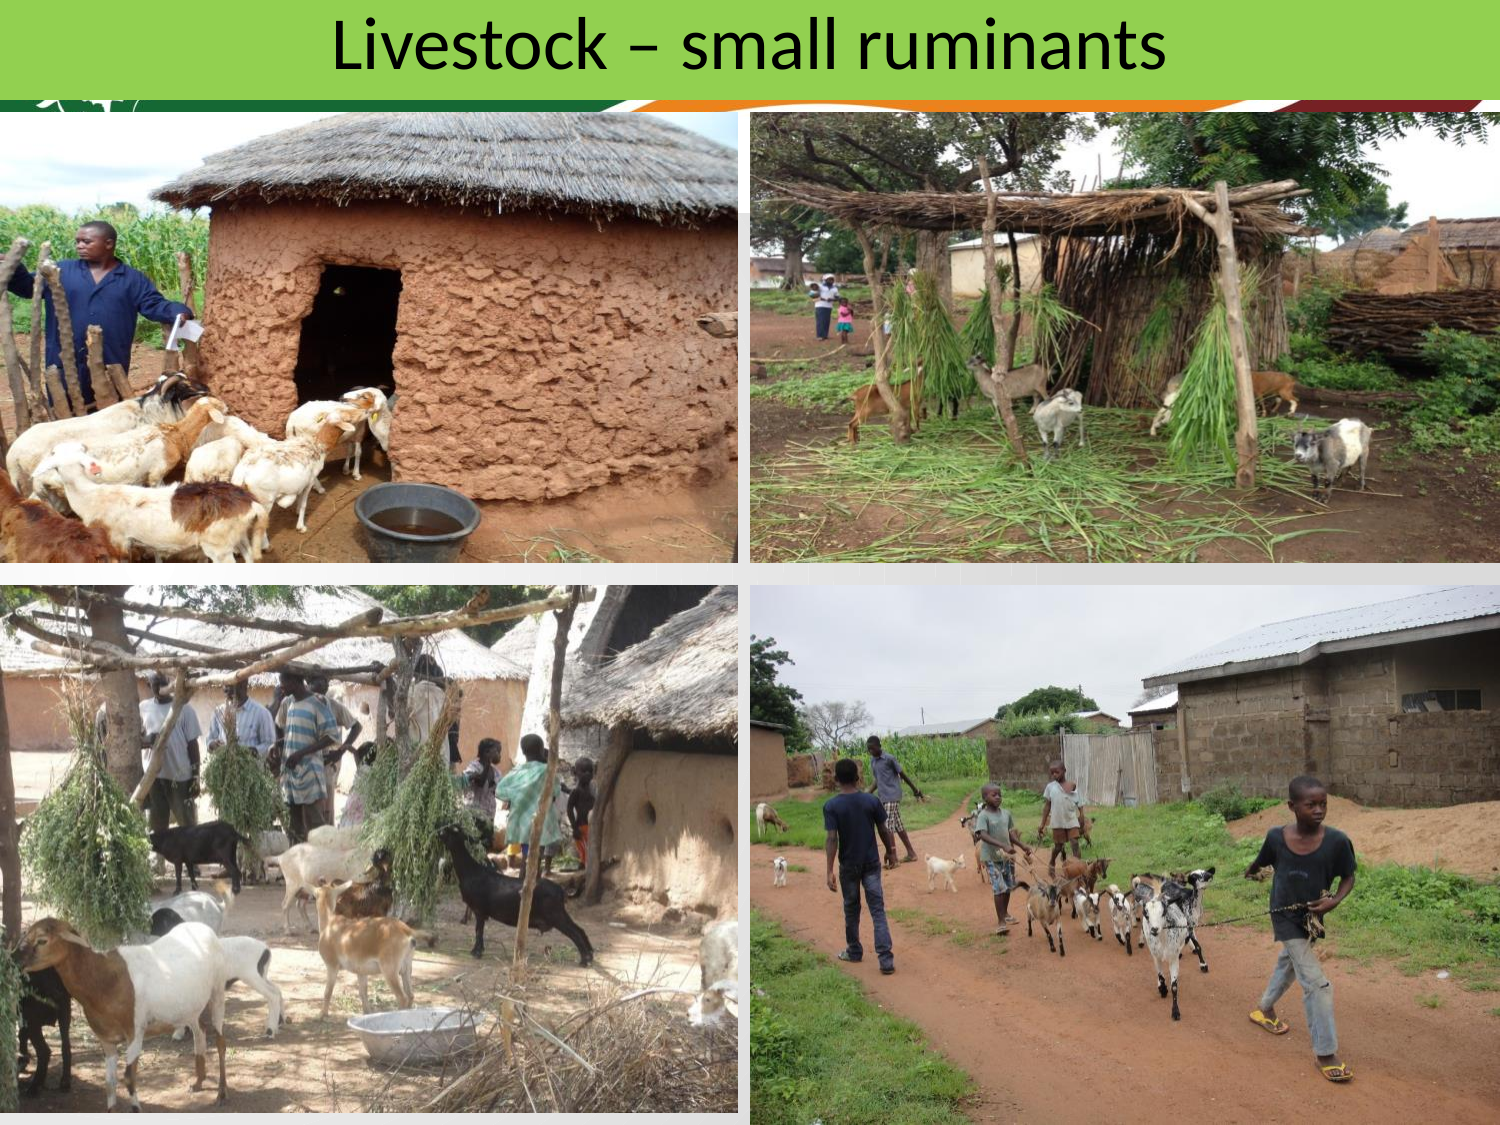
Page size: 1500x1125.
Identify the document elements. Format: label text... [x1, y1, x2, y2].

picture [0, 100, 1500, 563]
picture [749, 584, 1500, 1125]
picture [0, 584, 738, 1113]
text_box Livestock – small ruminants [0, 0, 1500, 100]
